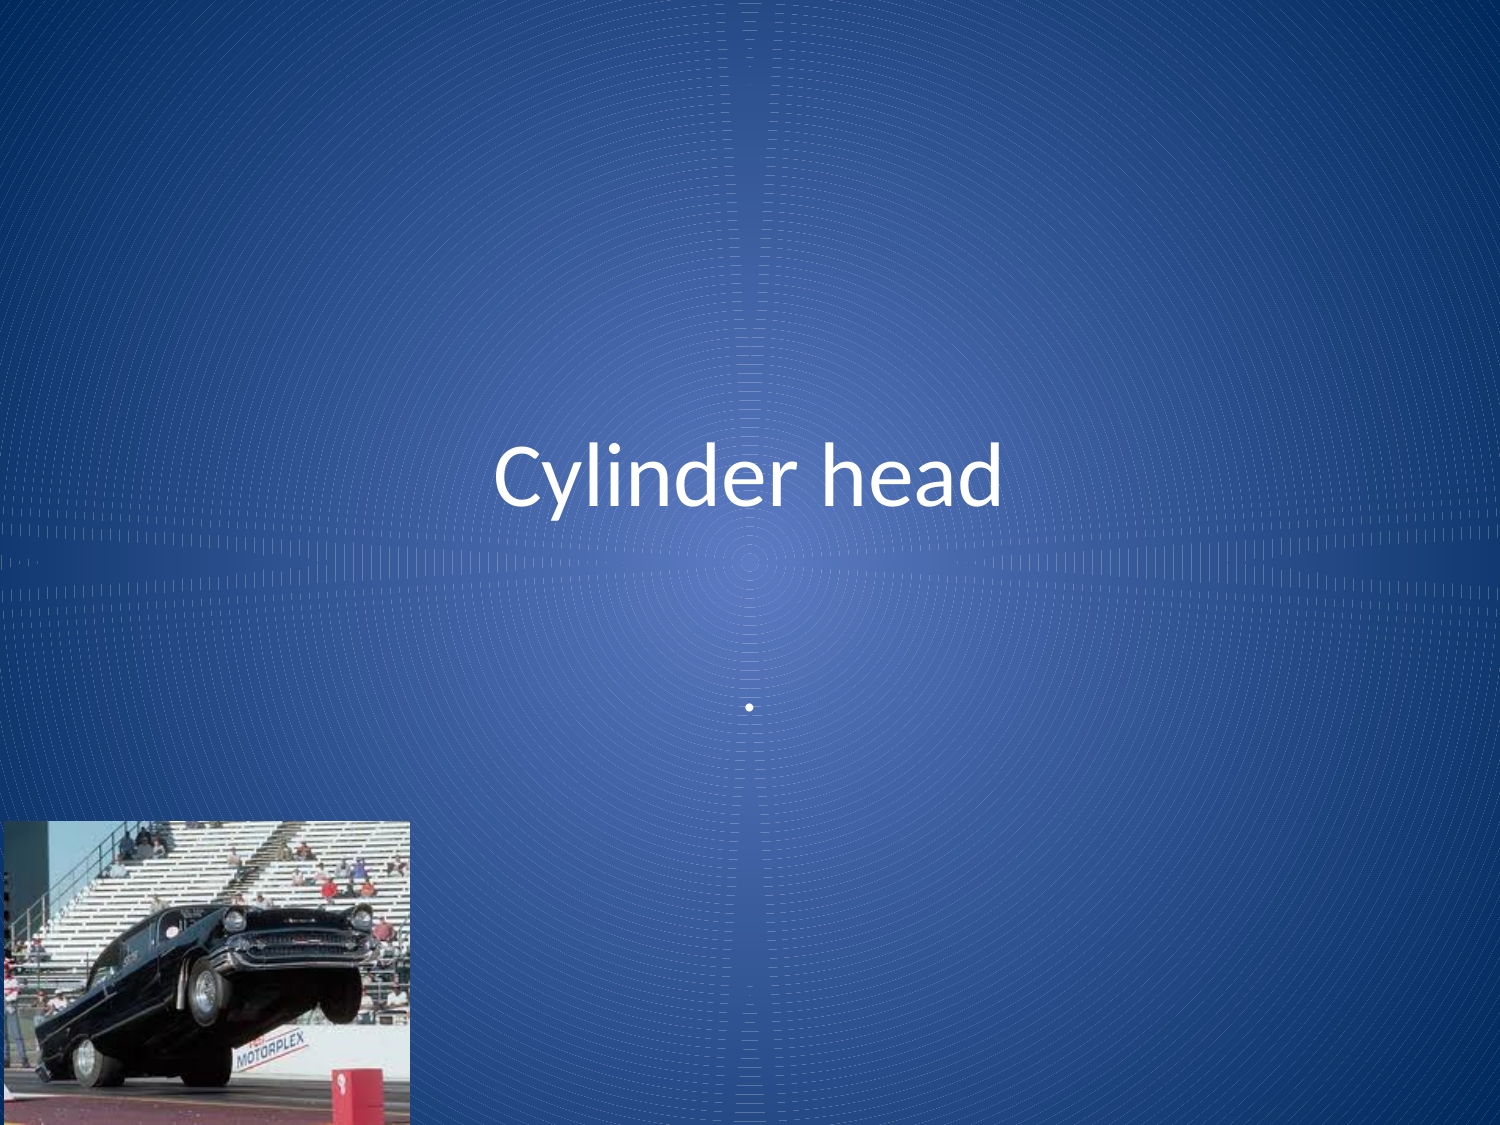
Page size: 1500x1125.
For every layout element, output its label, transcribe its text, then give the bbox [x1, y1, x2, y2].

picture [4, 821, 410, 1125]
title Cylinder head [112, 349, 1388, 591]
subtitle . [225, 637, 1275, 925]
